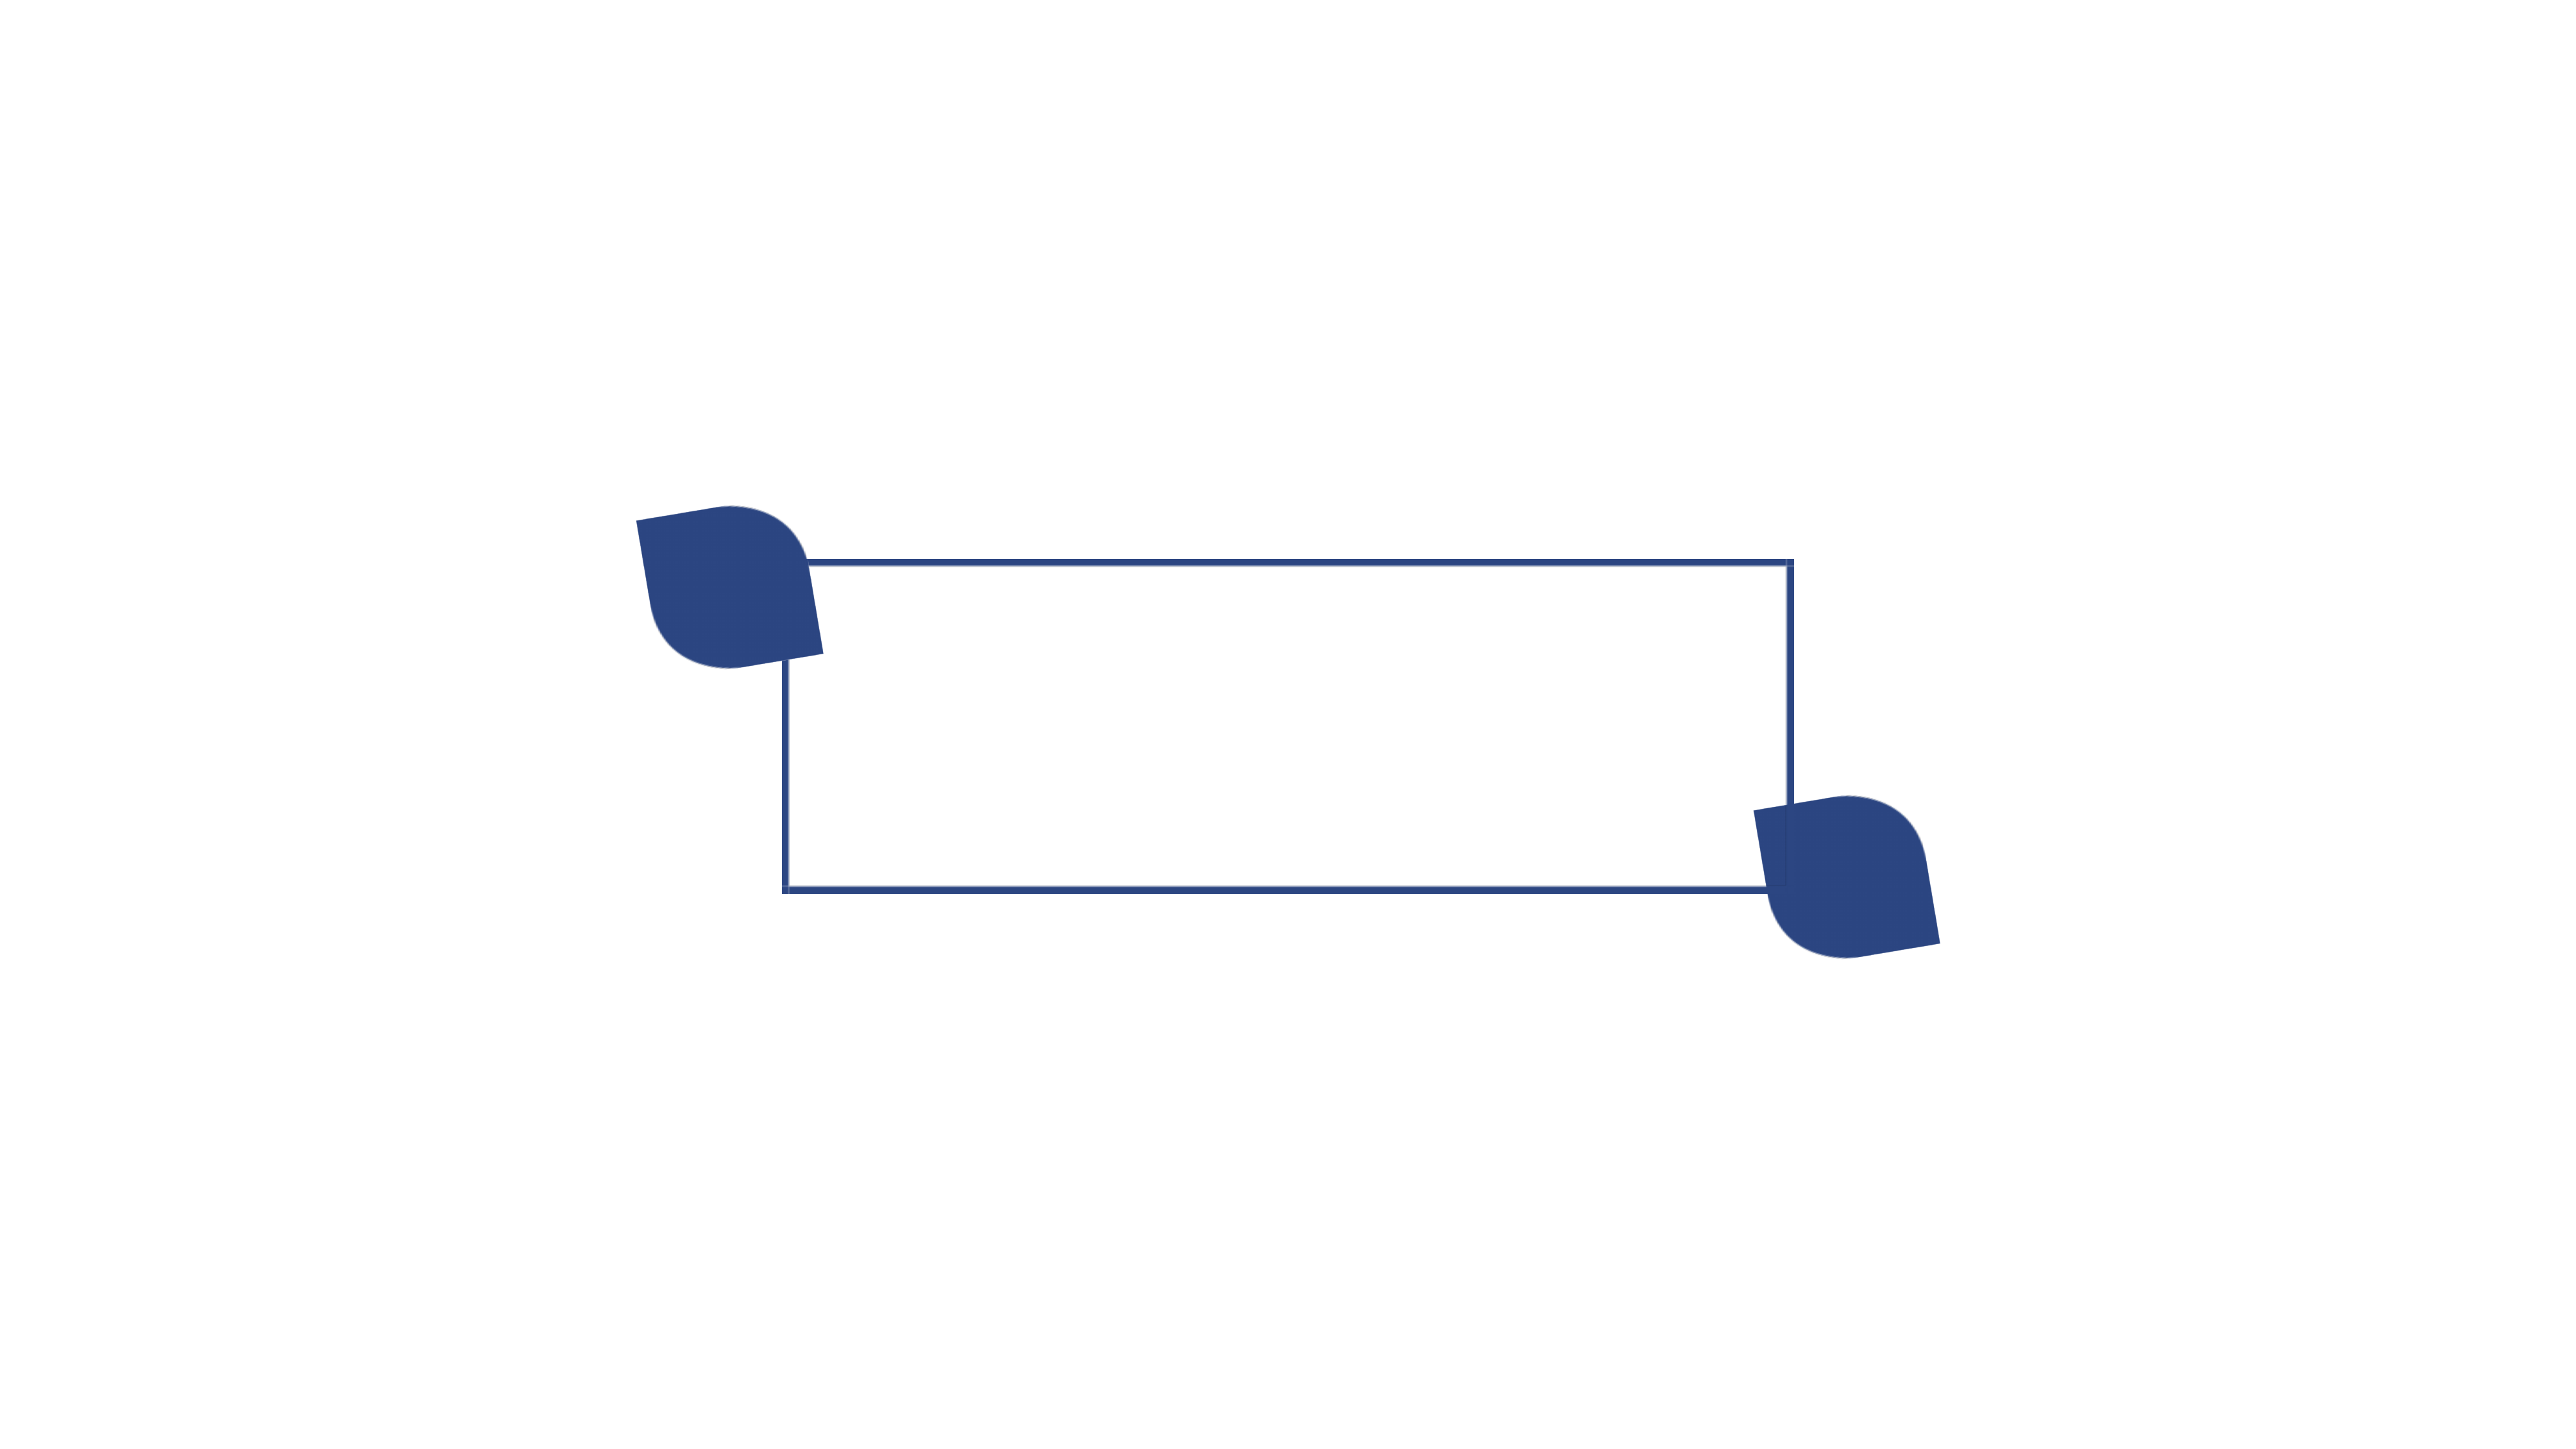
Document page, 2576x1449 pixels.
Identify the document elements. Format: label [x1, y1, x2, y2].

picture [637, 495, 1940, 970]
